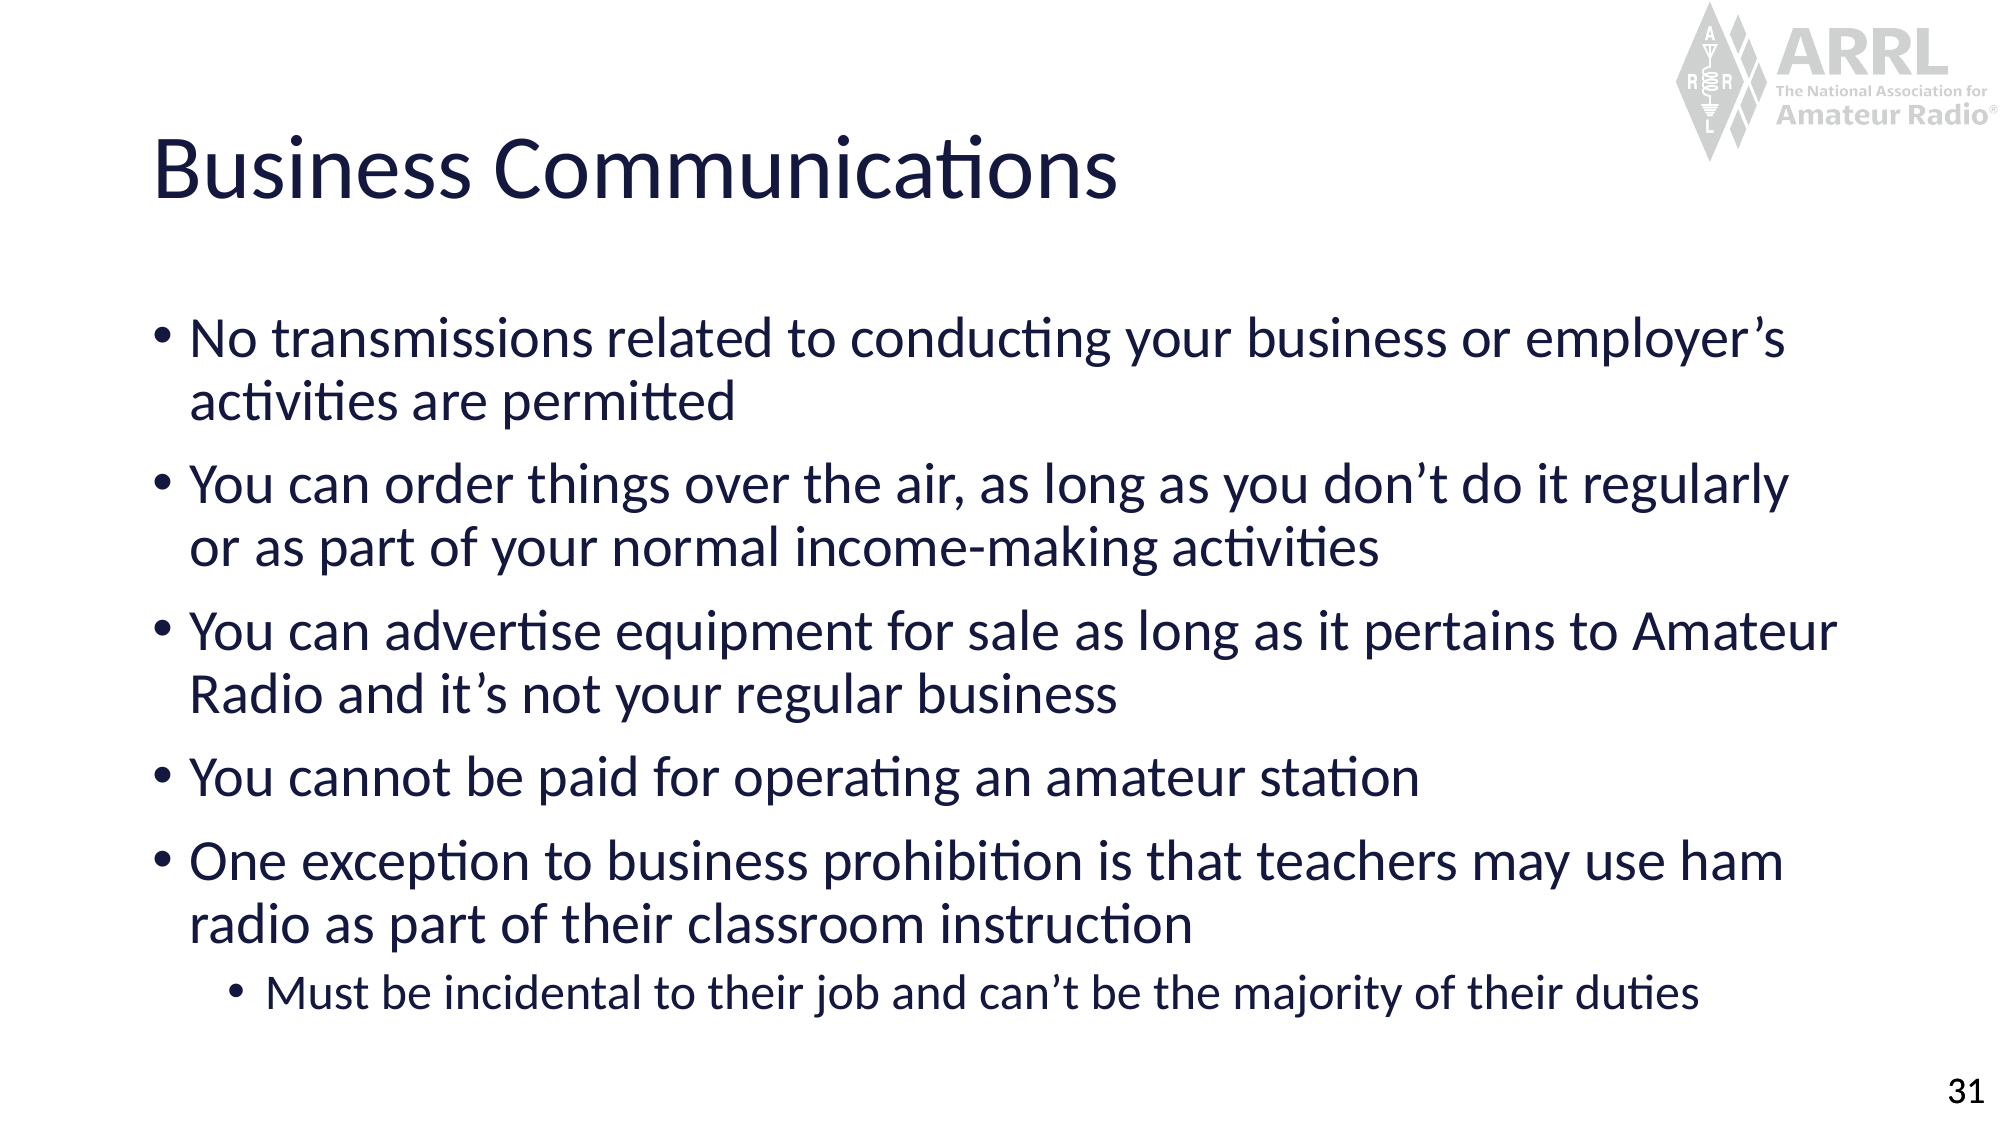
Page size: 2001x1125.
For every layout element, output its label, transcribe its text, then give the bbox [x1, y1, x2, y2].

picture [1674, 0, 2000, 164]
title Business Communications [137, 59, 1863, 278]
list No transmissions related to conducting your business or employer’s activities are permitted You can order things over the air, as long as you don’t do it regularly or as part of your normal income-making activities You can advertise equipment for sale as long as it pertains to Amateur Radio and it’s not your regular business You cannot be paid for operating an amateur station One exception to business prohibition is that teachers may use ham radio as part of their classroom instruction Must be incidental to their job and can’t be the majority of their duties [137, 299, 1863, 1066]
